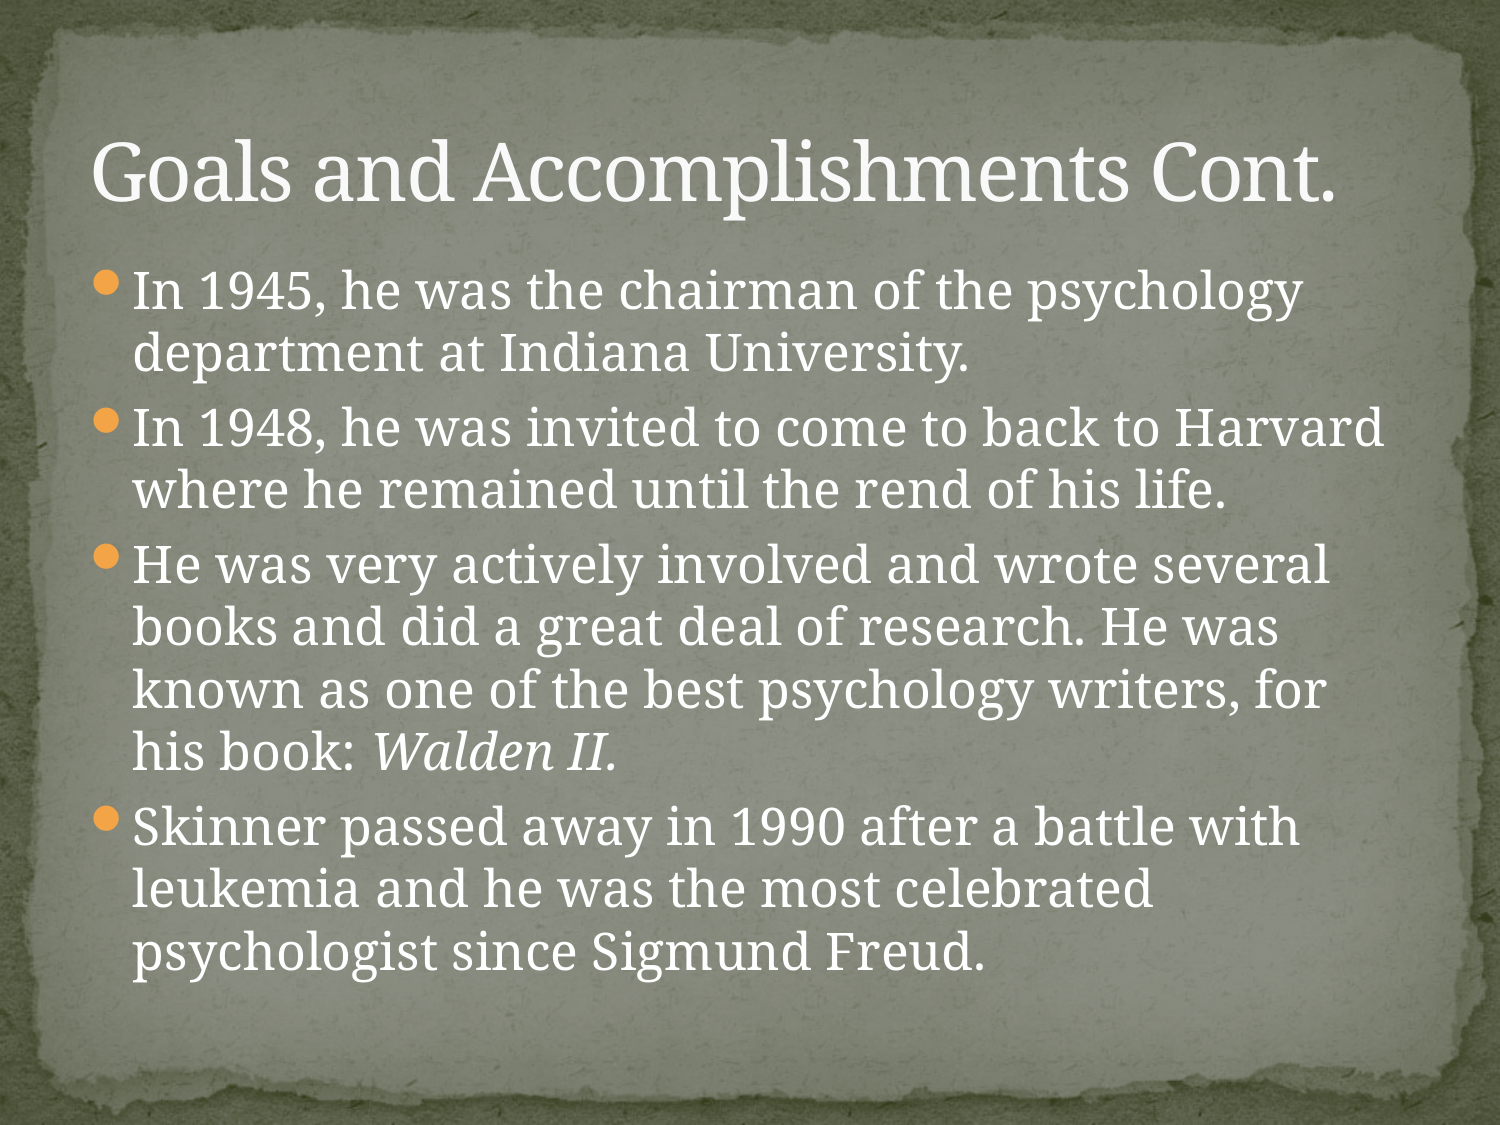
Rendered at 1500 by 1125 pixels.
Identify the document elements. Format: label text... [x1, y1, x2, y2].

title Goals and Accomplishments Cont. [74, 24, 1425, 225]
list In 1945, he was the chairman of the psychology department at Indiana University. In 1948, he was invited to come to back to Harvard where he remained until the rend of his life. He was very actively involved and wrote several books and did a great deal of research. He was known as one of the best psychology writers, for his book: Walden II. Skinner passed away in 1990 after a battle with leukemia and he was the most celebrated psychologist since Sigmund Freud. [75, 249, 1425, 1000]
